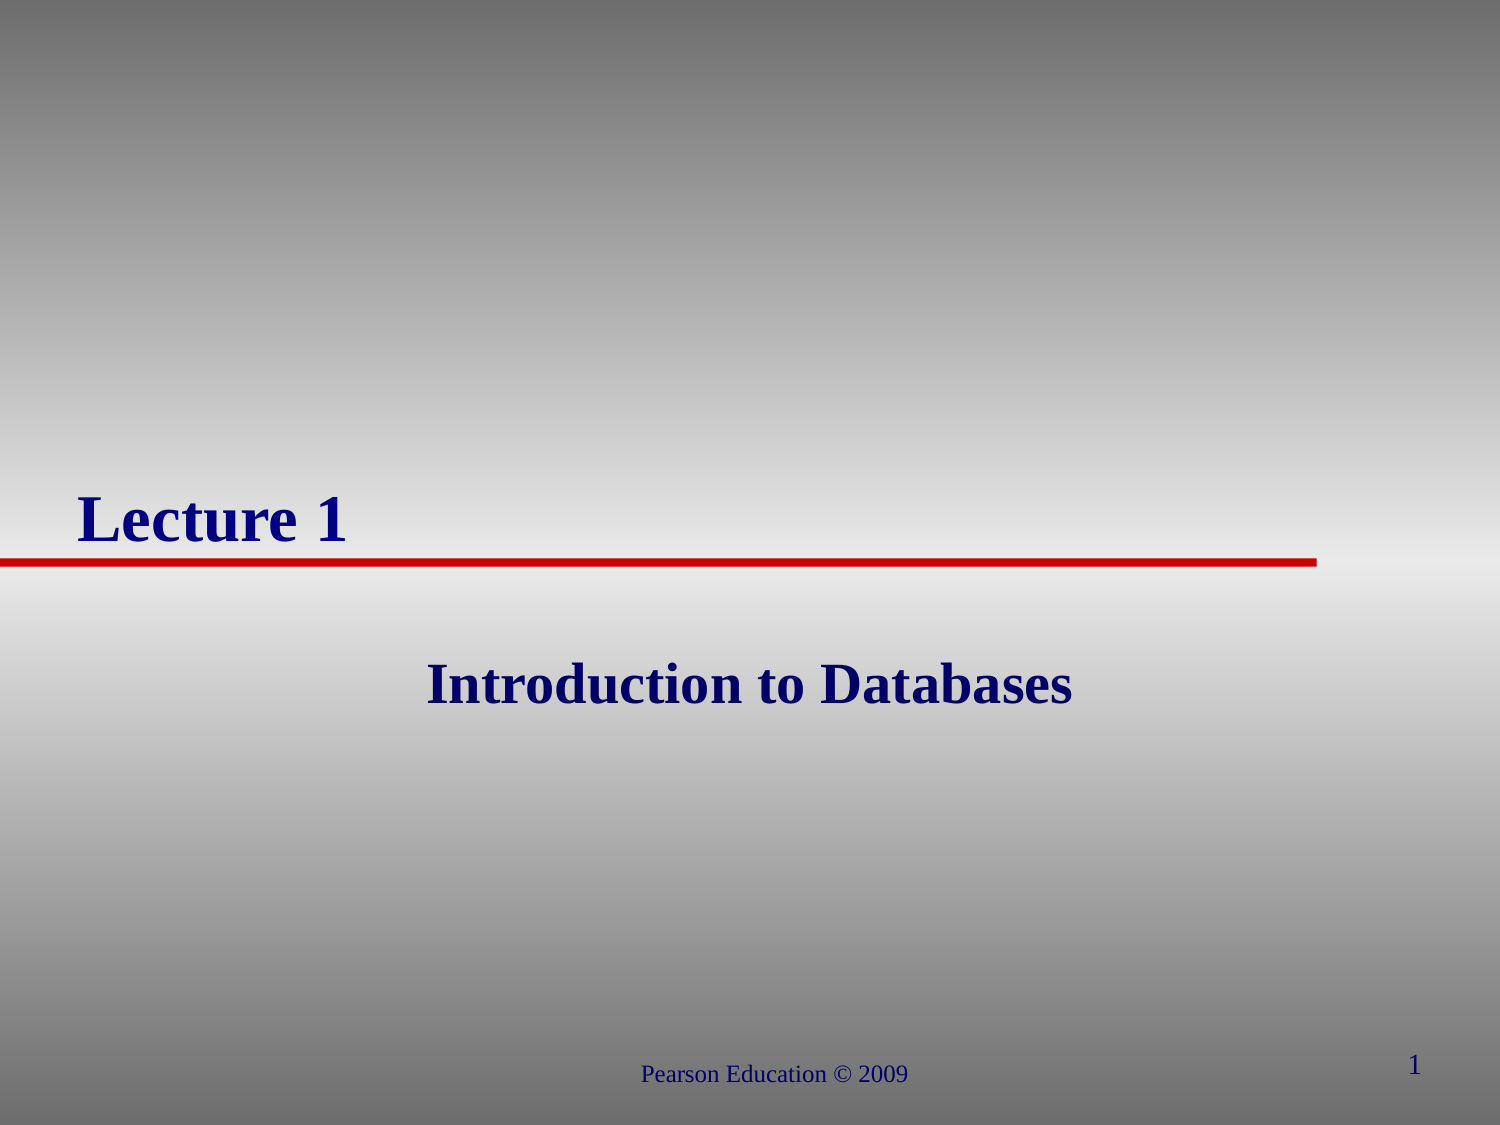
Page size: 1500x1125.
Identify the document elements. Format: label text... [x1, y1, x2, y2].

text_box Pearson Education © 2009 [512, 1050, 1038, 1095]
slide_number 1 [1124, 1024, 1438, 1101]
subtitle Introduction to Databases [224, 637, 1276, 926]
title Lecture 1 [62, 374, 1338, 563]
